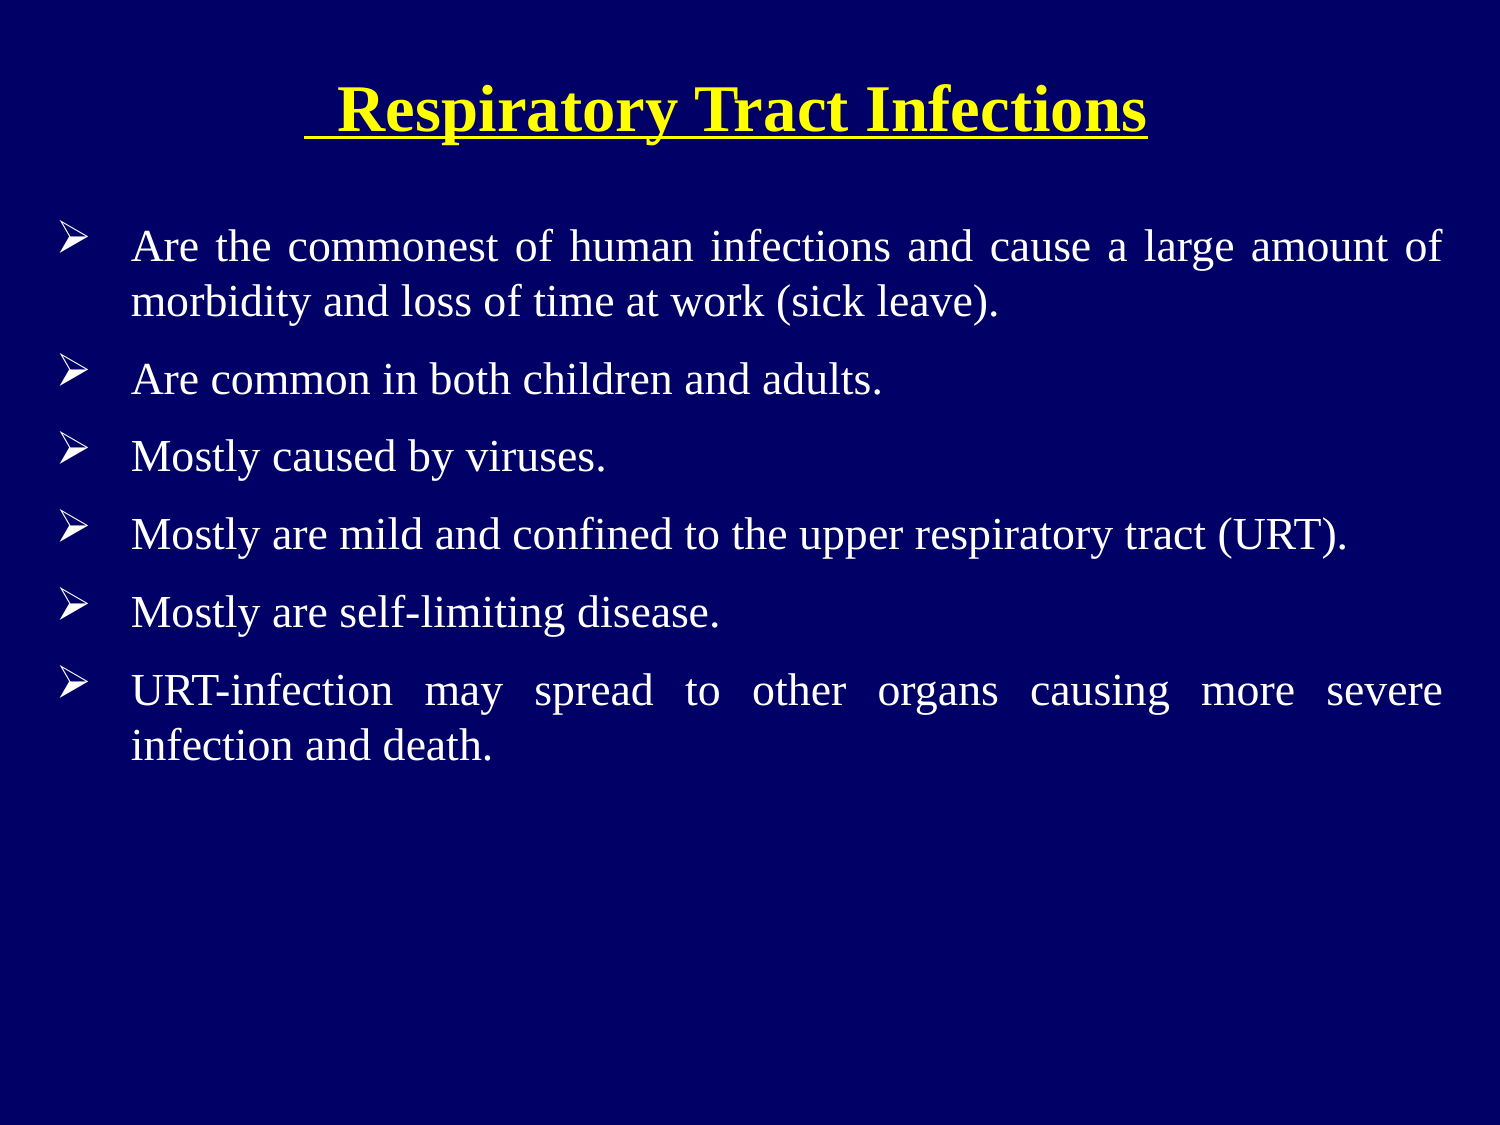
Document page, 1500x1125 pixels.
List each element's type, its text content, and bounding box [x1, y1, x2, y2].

title Respiratory Tract Infections [88, 42, 1365, 168]
text_box Are the commonest of human infections and cause a large amount of morbidity and loss of time at work (sick leave). Are common in both children and adults. Mostly caused by viruses. Mostly are mild and confined to the upper respiratory tract (URT). Mostly are self-limiting disease. URT-infection may spread to other organs causing more severe infection and death. [41, 207, 1459, 778]
